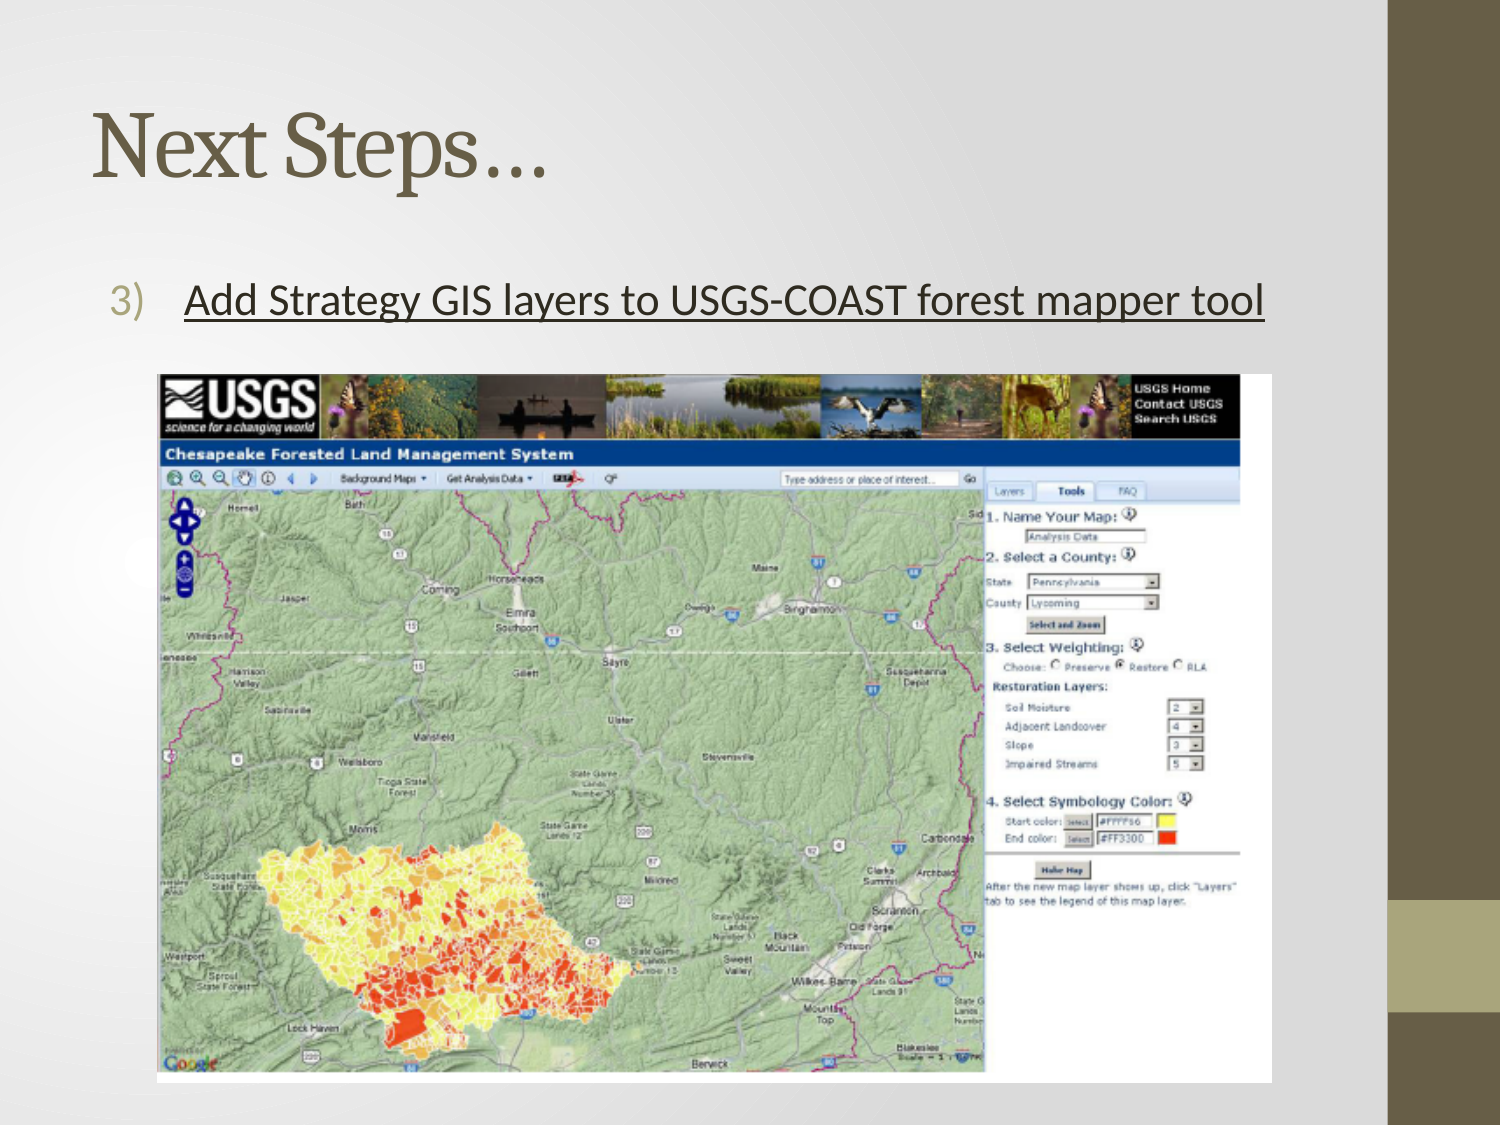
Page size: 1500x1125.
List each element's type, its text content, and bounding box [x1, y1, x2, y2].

list Add Strategy GIS layers to USGS-COAST forest mapper tool [75, 262, 1325, 1050]
picture [157, 374, 1272, 1084]
title Next Steps… [75, 45, 1325, 233]
